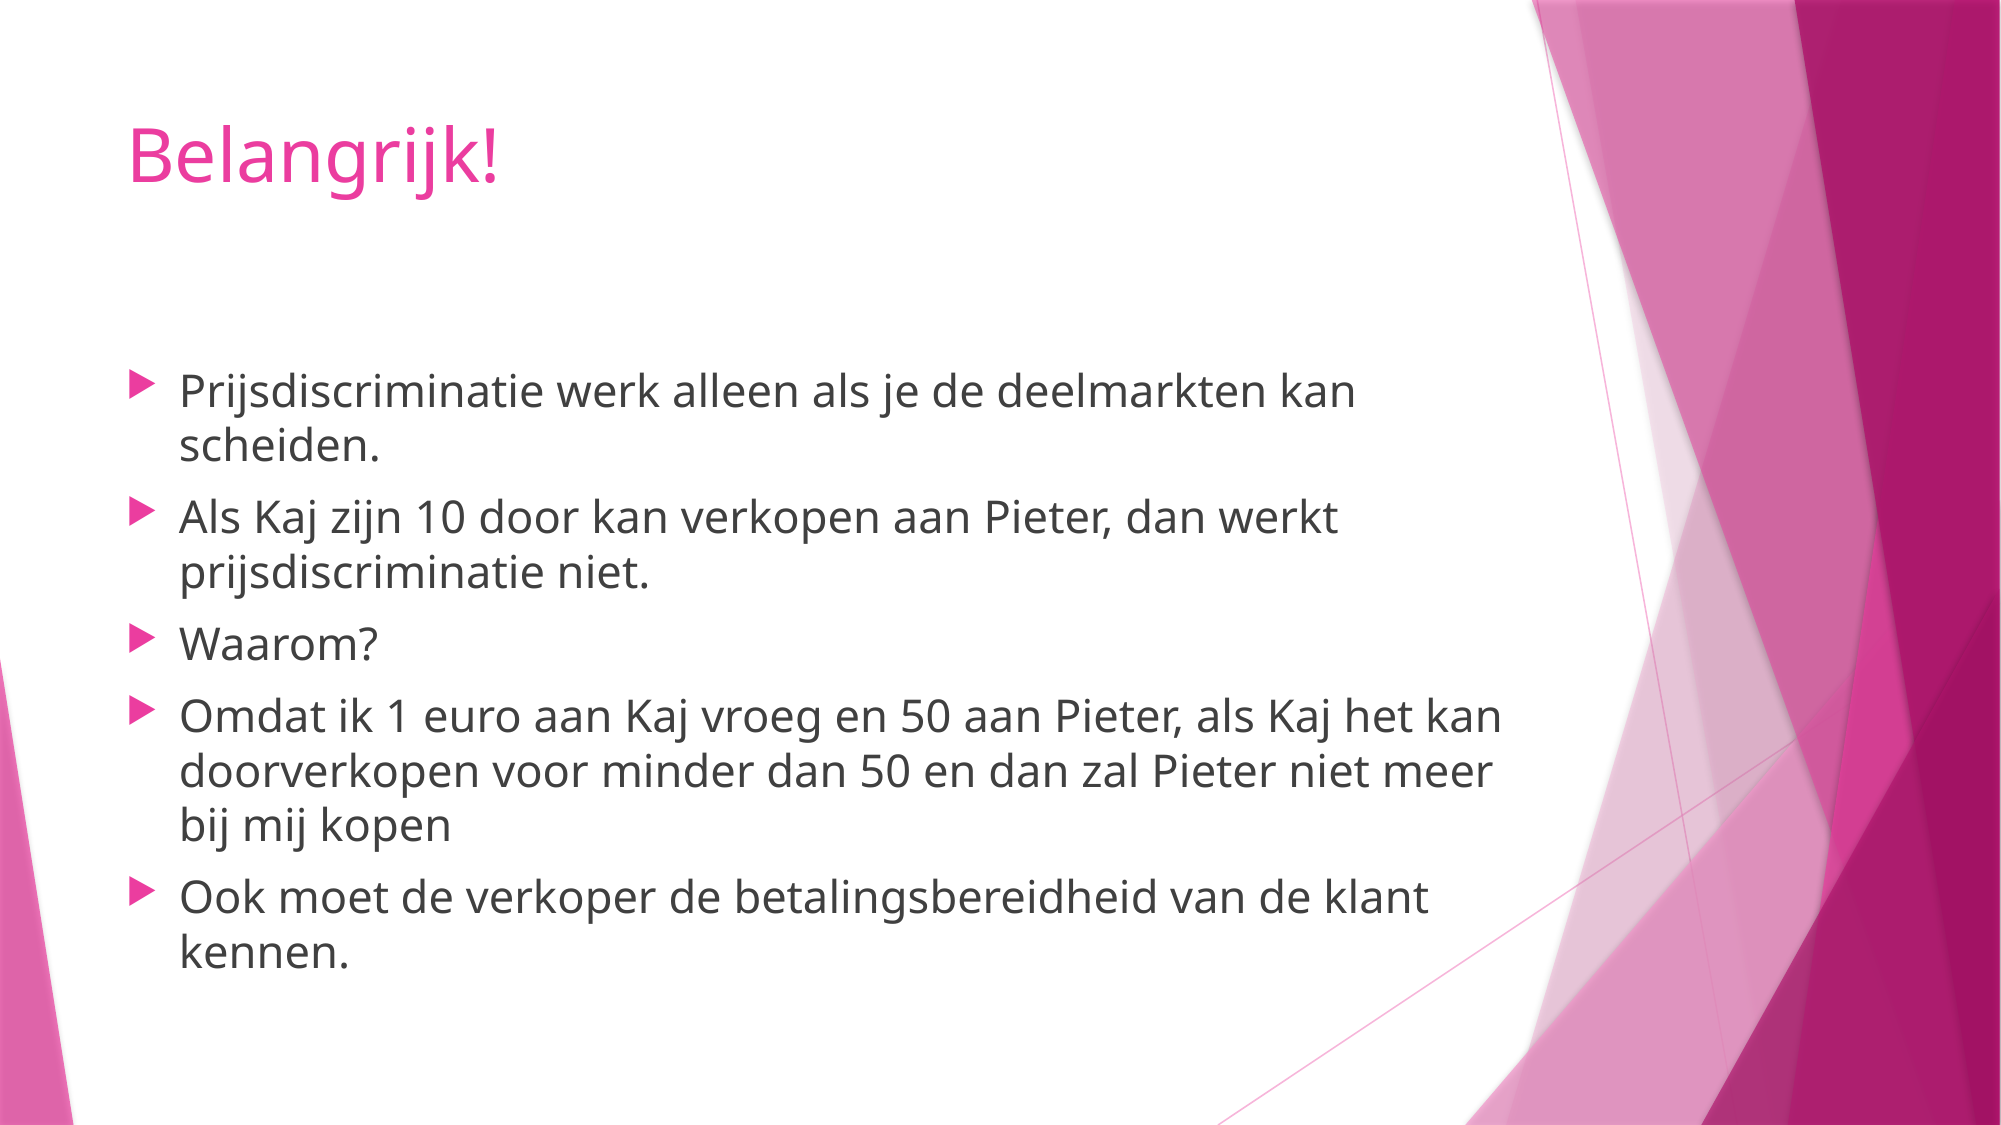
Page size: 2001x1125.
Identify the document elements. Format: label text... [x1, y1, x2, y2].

title Belangrijk! [111, 99, 1522, 317]
list Prijsdiscriminatie werk alleen als je de deelmarkten kan scheiden. Als Kaj zijn 10 door kan verkopen aan Pieter, dan werkt prijsdiscriminatie niet. Waarom? Omdat ik 1 euro aan Kaj vroeg en 50 aan Pieter, als Kaj het kan doorverkopen voor minder dan 50 en dan zal Pieter niet meer bij mij kopen Ook moet de verkoper de betalingsbereidheid van de klant kennen. [111, 354, 1522, 992]
